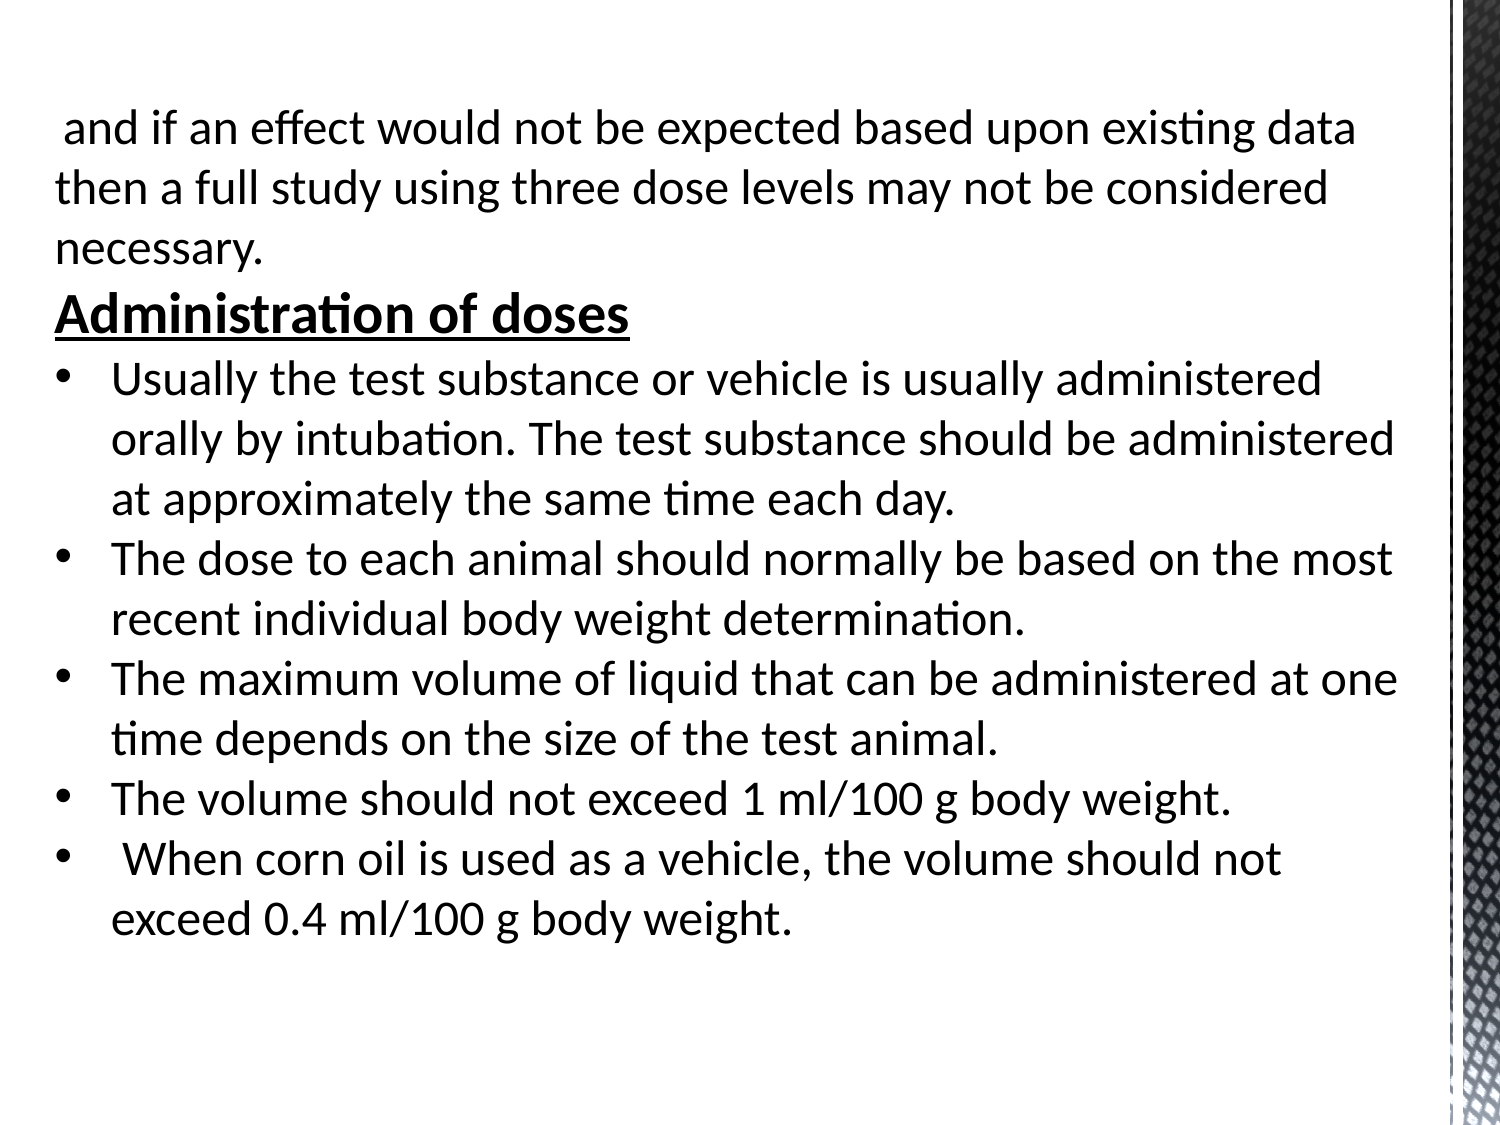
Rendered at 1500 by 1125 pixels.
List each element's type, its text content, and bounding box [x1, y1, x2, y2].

text_box and if an effect would not be expected based upon existing data then a full study using three dose levels may not be considered necessary. Administration of doses Usually the test substance or vehicle is usually administered orally by intubation. The test substance should be administered at approximately the same time each day. The dose to each animal should normally be based on the most recent individual body weight determination. The maximum volume of liquid that can be administered at one time depends on the size of the test animal. The volume should not exceed 1 ml/100 g body weight. When corn oil is used as a vehicle, the volume should not exceed 0.4 ml/100 g body weight. [39, 87, 1428, 1013]
picture [1447, 0, 1500, 1125]
